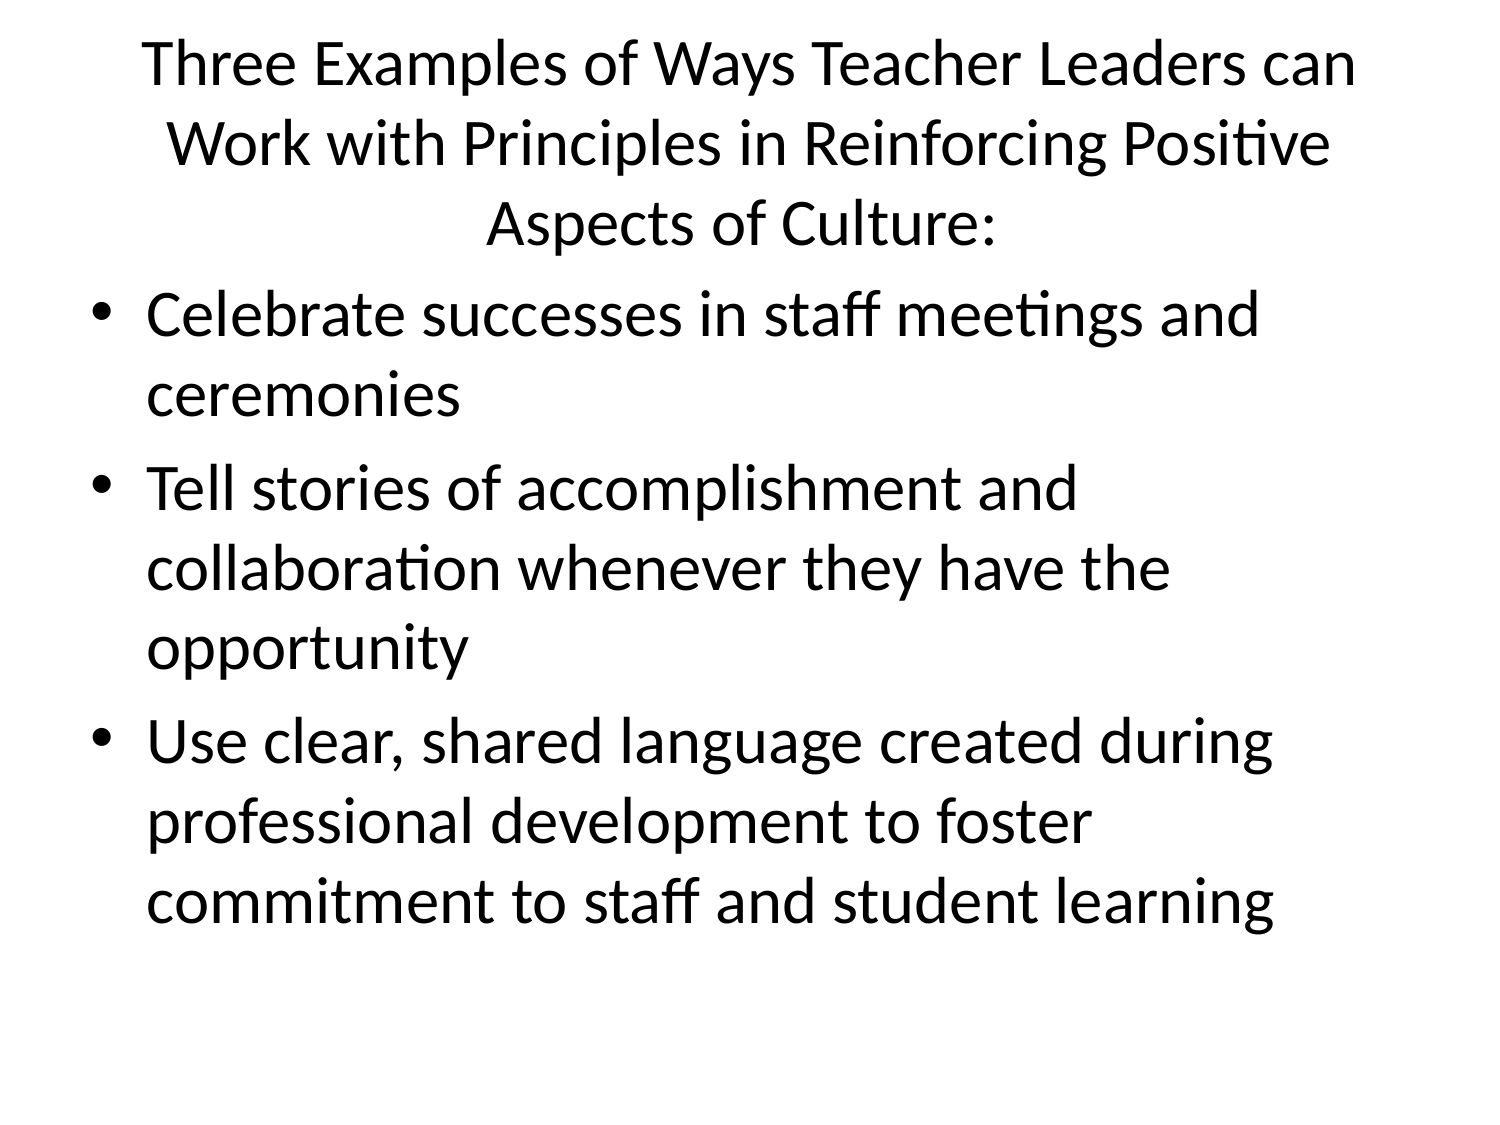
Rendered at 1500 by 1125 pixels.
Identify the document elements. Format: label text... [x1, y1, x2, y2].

title Three Examples of Ways Teacher Leaders can Work with Principles in Reinforcing Positive Aspects of Culture: [75, 45, 1425, 233]
list Celebrate successes in staff meetings and ceremonies Tell stories of accomplishment and collaboration whenever they have the opportunity Use clear, shared language created during professional development to foster commitment to staff and student learning [75, 262, 1425, 1005]
